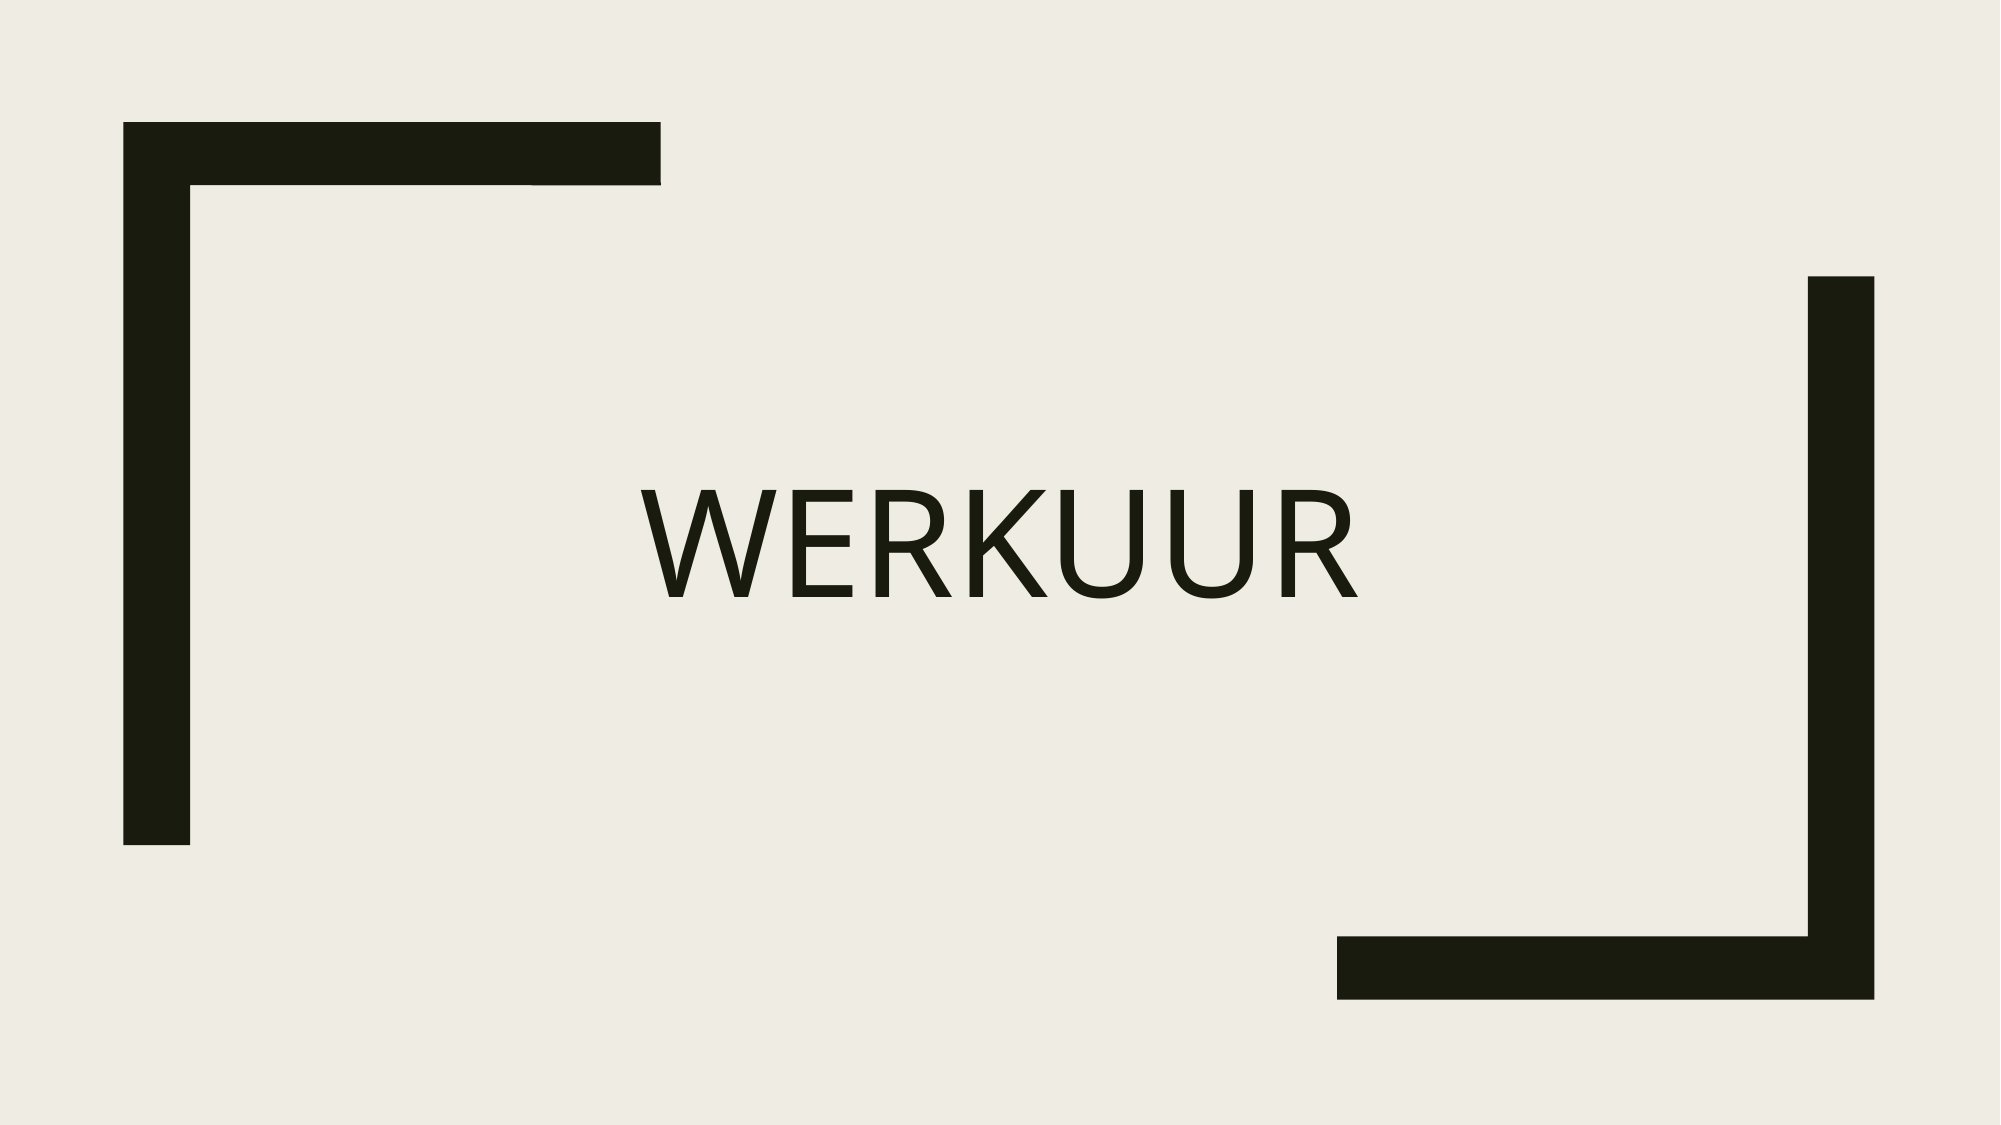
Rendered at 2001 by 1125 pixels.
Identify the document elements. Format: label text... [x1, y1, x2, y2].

title Werkuur [314, 293, 1686, 638]
